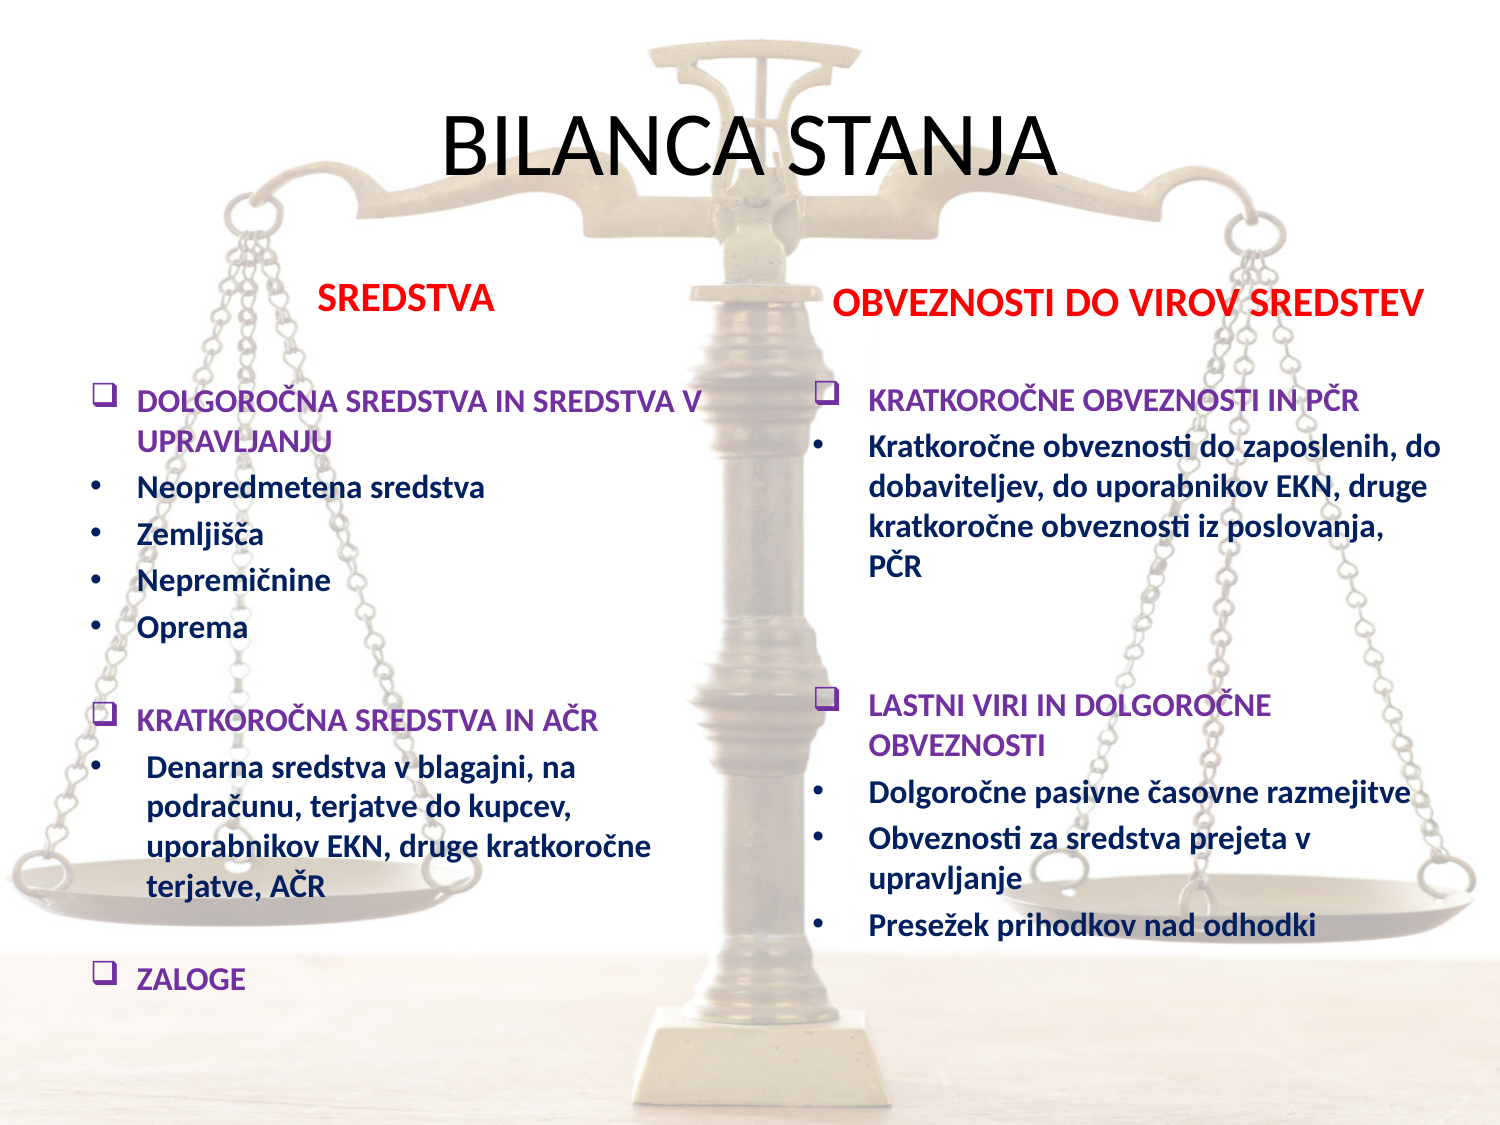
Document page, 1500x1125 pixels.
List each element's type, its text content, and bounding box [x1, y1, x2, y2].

title BILANCA STANJA [75, 45, 1425, 233]
list SREDSTVA DOLGOROČNA SREDSTVA IN SREDSTVA V UPRAVLJANJU Neopredmetena sredstva Zemljišča Nepremičnine Oprema KRATKOROČNA SREDSTVA IN AČR Denarna sredstva v blagajni, na podračunu, terjatve do kupcev, uporabnikov EKN, druge kratkoročne terjatve, AČR ZALOGE [75, 262, 738, 1005]
list OBVEZNOSTI DO VIROV SREDSTEV KRATKOROČNE OBVEZNOSTI IN PČR Kratkoročne obveznosti do zaposlenih, do dobaviteljev, do uporabnikov EKN, druge kratkoročne obveznosti iz poslovanja, PČR LASTNI VIRI IN DOLGOROČNE OBVEZNOSTI Dolgoročne pasivne časovne razmejitve Obveznosti za sredstva prejeta v upravljanje Presežek prihodkov nad odhodki [797, 267, 1460, 1010]
